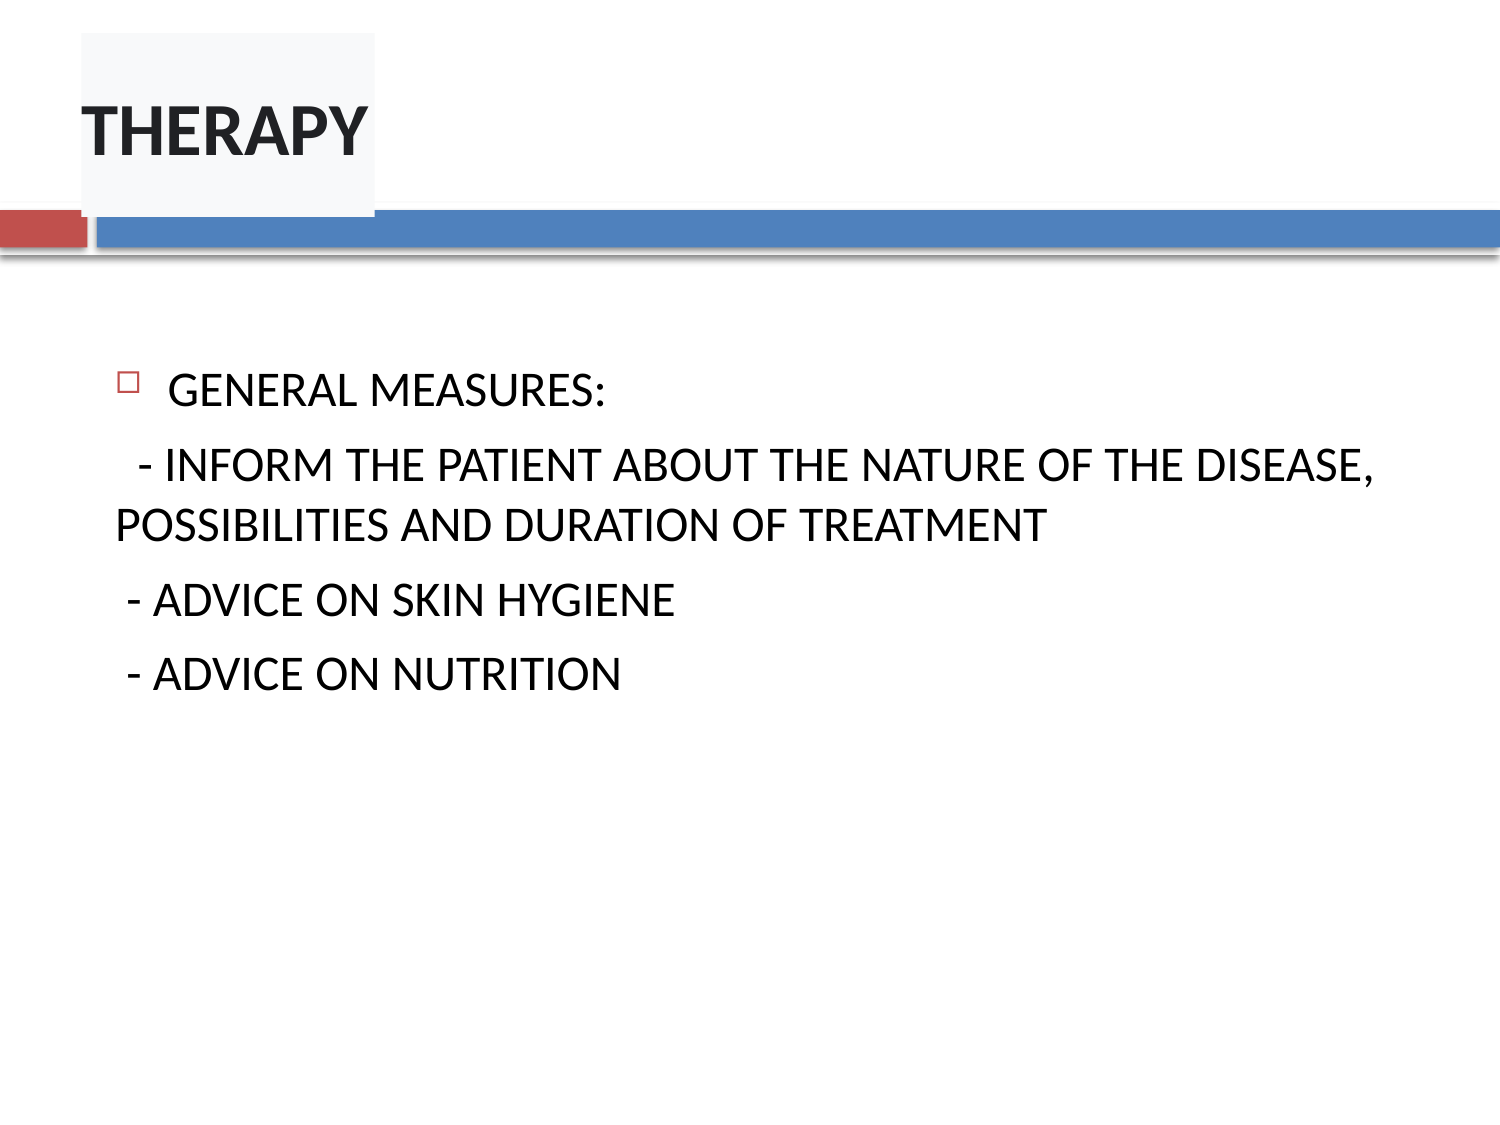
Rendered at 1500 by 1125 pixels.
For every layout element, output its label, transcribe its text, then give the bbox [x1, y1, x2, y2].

title THERAPY [81, 33, 375, 217]
list GENERAL MEASURES: - INFORM THE PATIENT ABOUT THE NATURE OF THE DISEASE, POSSIBILITIES AND DURATION OF TREATMENT - ADVICE ON SKIN HYGIENE - ADVICE ON NUTRITION [100, 262, 1438, 1005]
